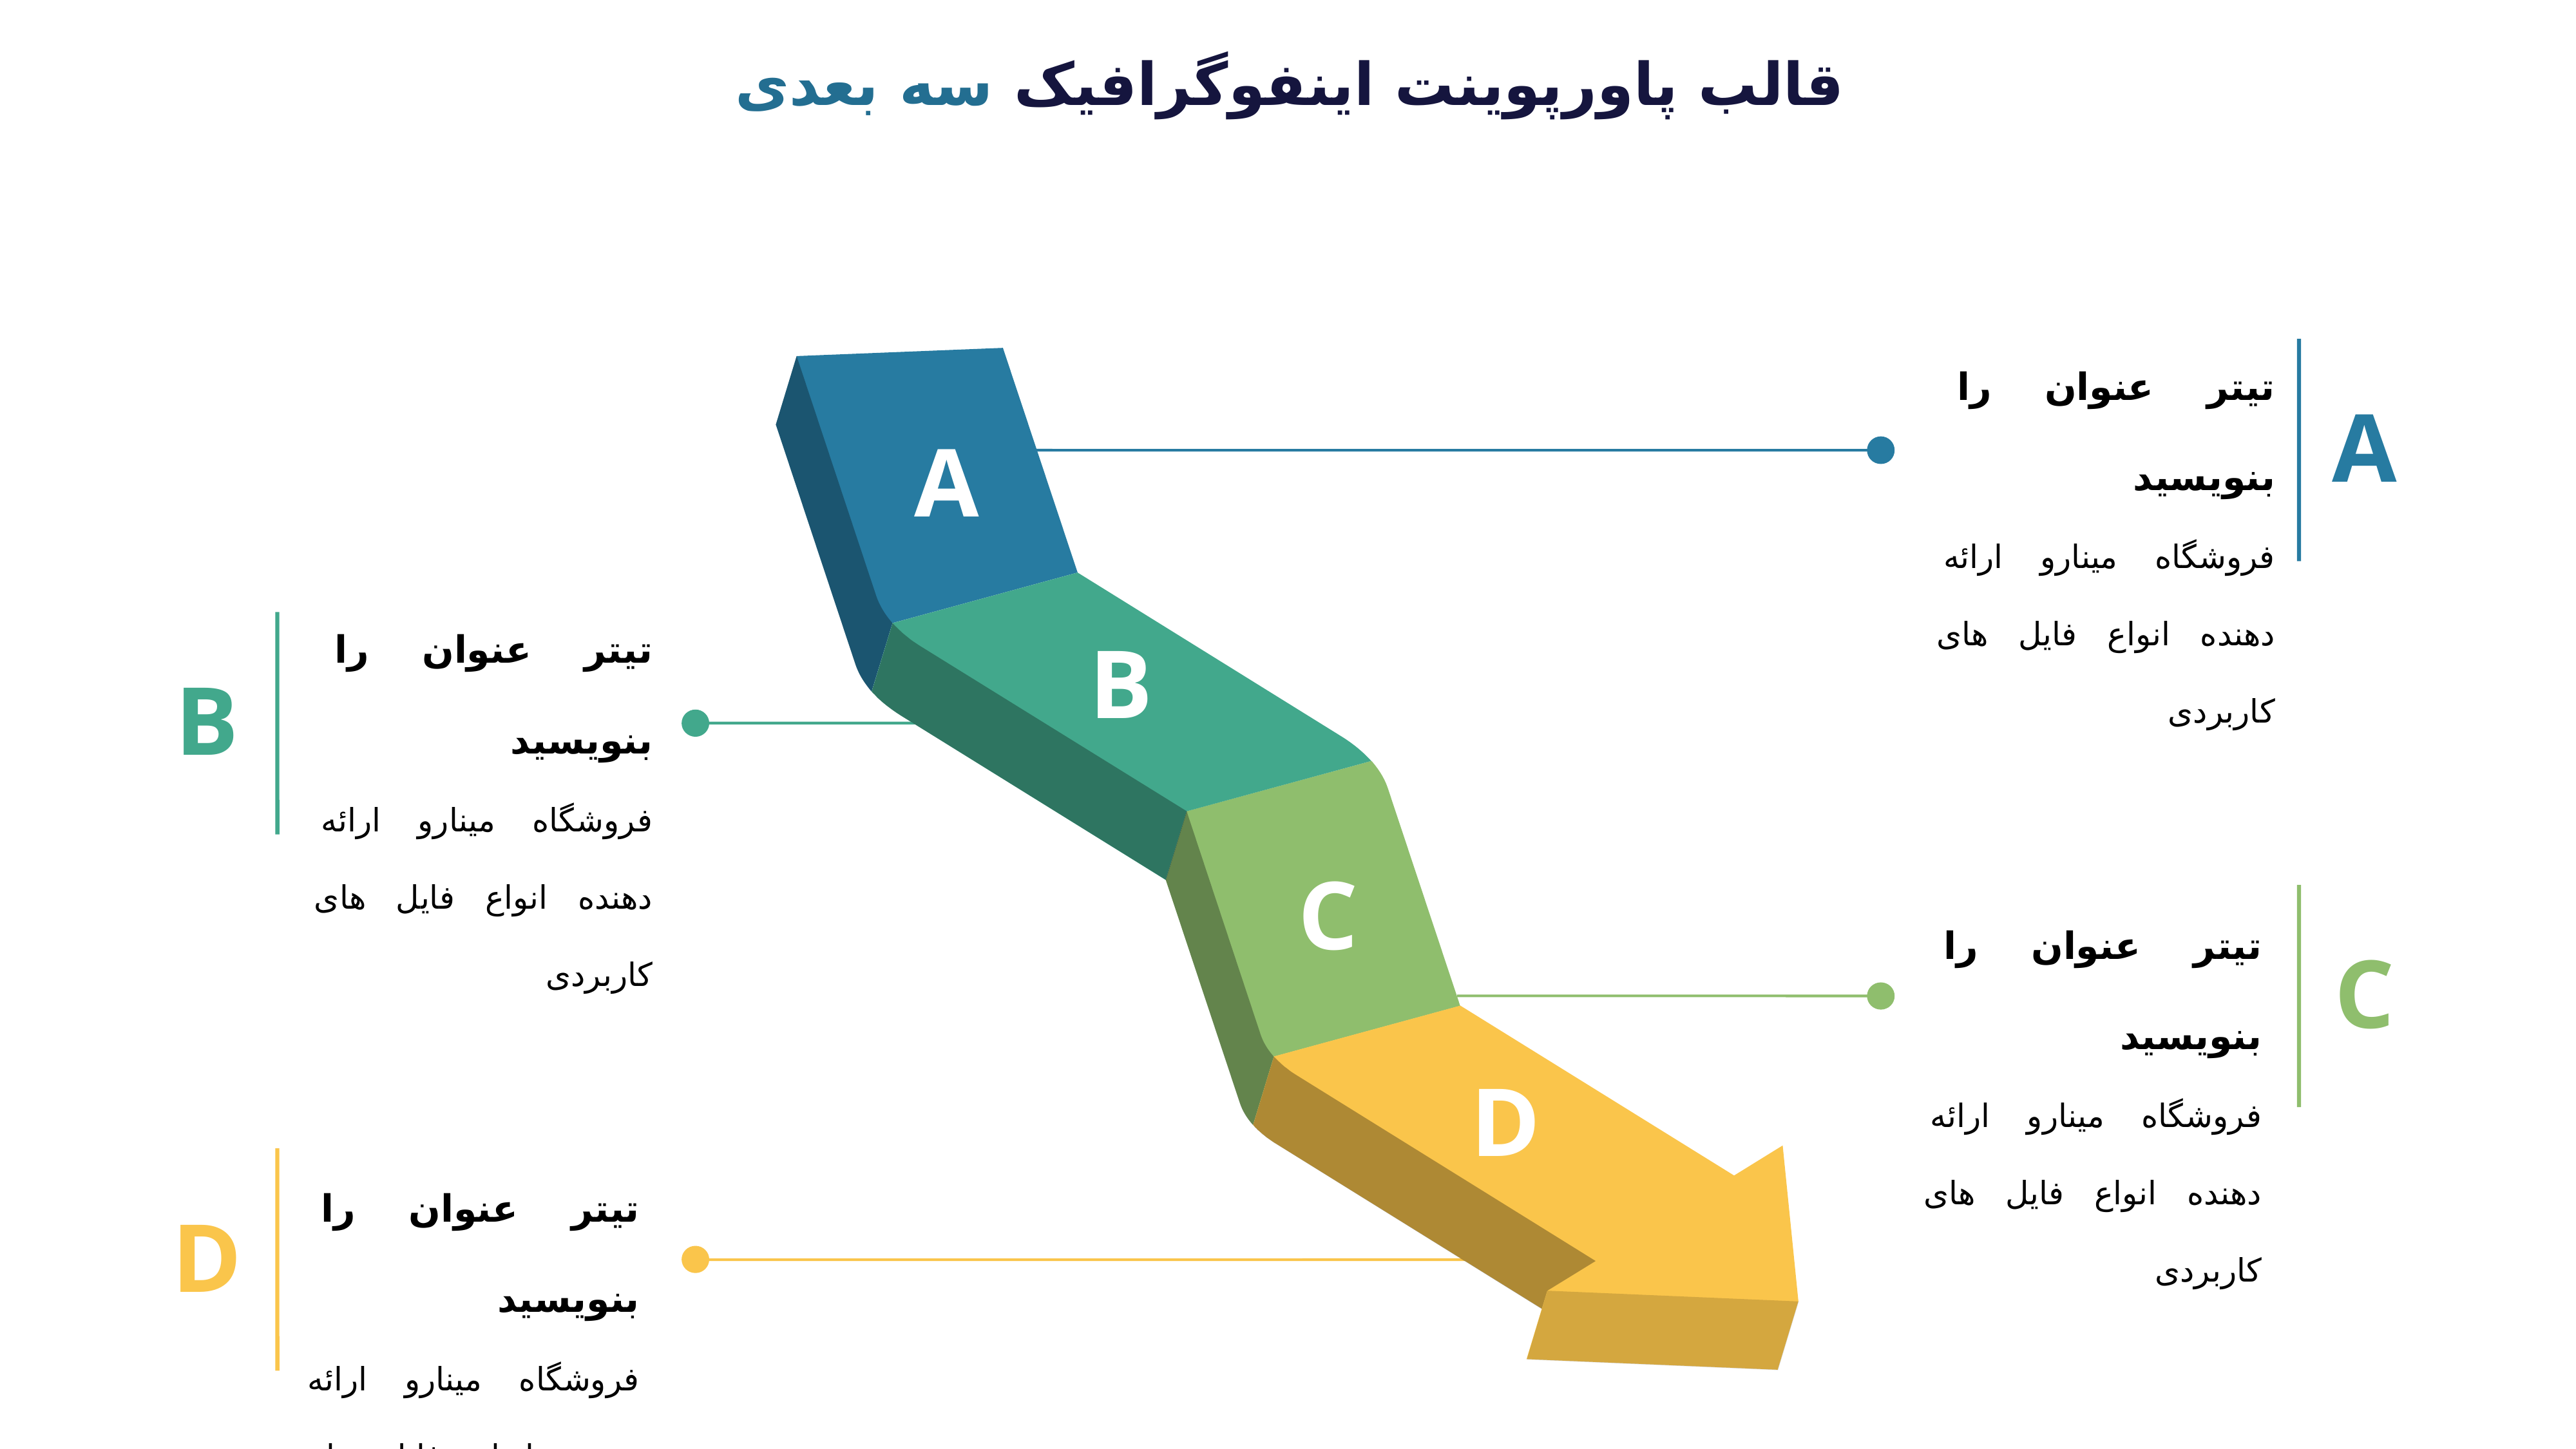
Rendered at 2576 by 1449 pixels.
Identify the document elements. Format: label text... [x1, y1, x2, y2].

text_box تیتر عنوان را بنویسید فروشگاه مینارو ارائه دهنده انواع فایل های کاربردی [285, 576, 663, 998]
text_box B [147, 656, 267, 779]
text_box [682, 709, 710, 737]
text_box [1867, 982, 1894, 1010]
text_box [1253, 1005, 1799, 1370]
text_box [776, 348, 1078, 692]
text_box تیتر عنوان را بنویسید فروشگاه مینارو ارائه دهنده انواع فایل های کاربردی [1907, 312, 2285, 735]
text_box تیتر عنوان را بنویسید فروشگاه مینارو ارائه دهنده انواع فایل های کاربردی [271, 1135, 649, 1449]
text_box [1165, 761, 1460, 1126]
text_box A [2305, 383, 2424, 506]
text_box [872, 573, 1371, 880]
text_box تیتر عنوان را بنویسید فروشگاه مینارو ارائه دهنده انواع فایل های کاربردی [1894, 871, 2272, 1294]
text_box [682, 1245, 710, 1273]
text_box قالب پاورپوینت اینفوگرافیک سه بعدی [0, 41, 2576, 122]
text_box C [2305, 929, 2425, 1052]
text_box D [147, 1193, 267, 1316]
text_box [1867, 436, 1895, 464]
